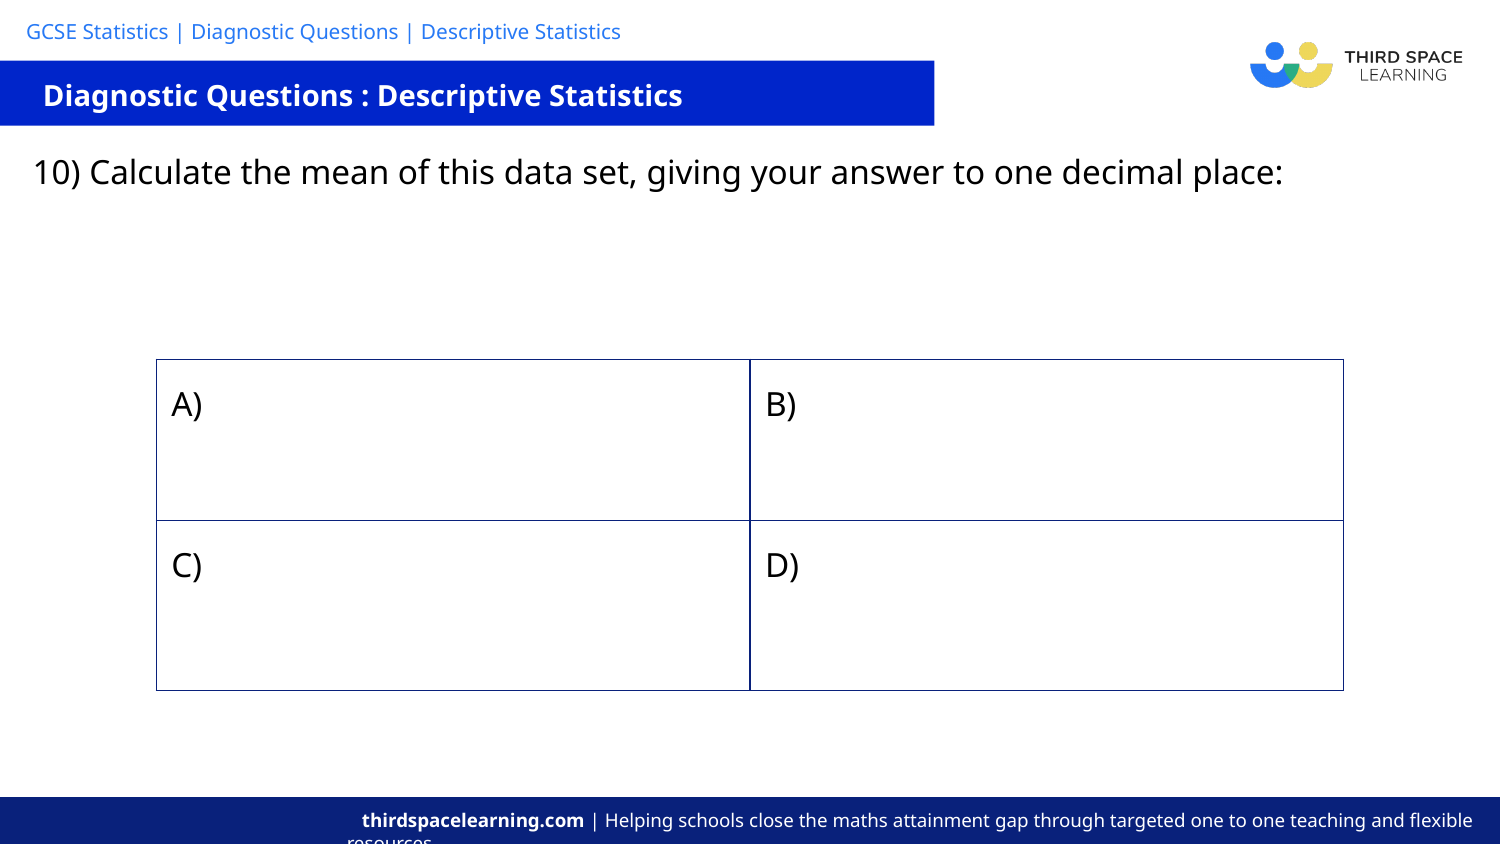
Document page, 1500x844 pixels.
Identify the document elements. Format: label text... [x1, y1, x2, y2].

picture [1250, 33, 1465, 99]
text_box Diagnostic Questions : Descriptive Statistics [27, 61, 880, 127]
